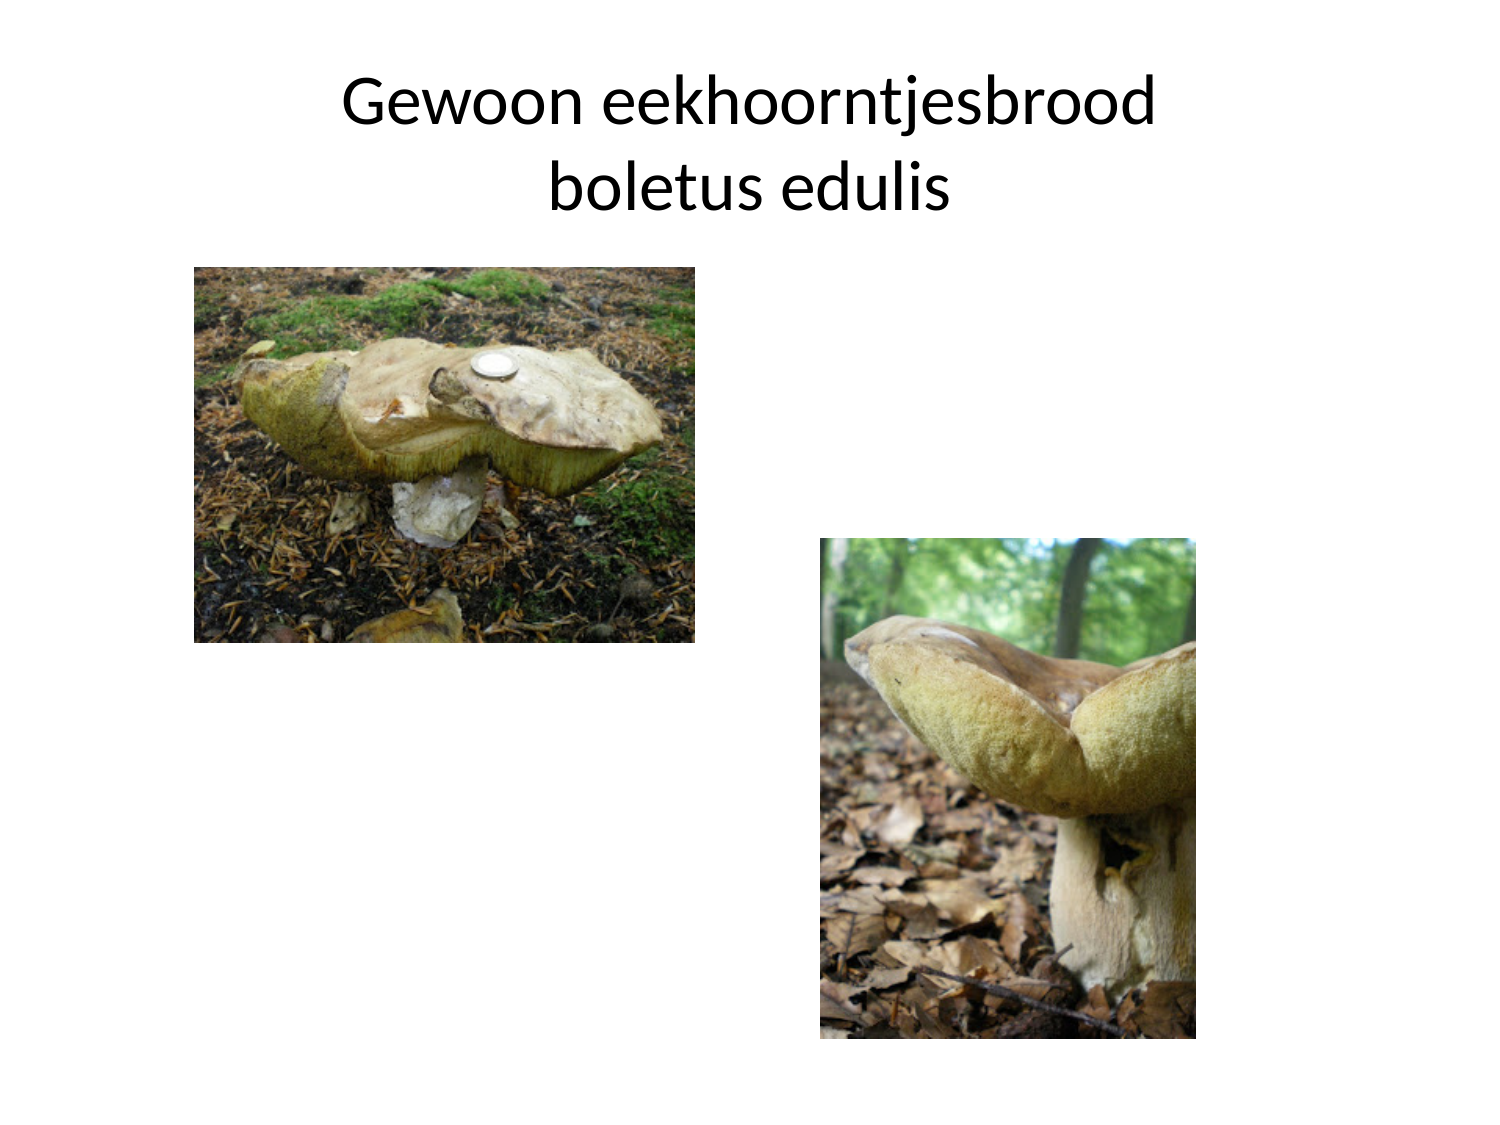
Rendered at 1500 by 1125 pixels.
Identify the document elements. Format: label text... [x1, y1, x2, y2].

picture [194, 266, 696, 643]
picture [820, 538, 1197, 1040]
title Gewoon eekhoorntjesbrood boletus edulis [75, 45, 1425, 233]
